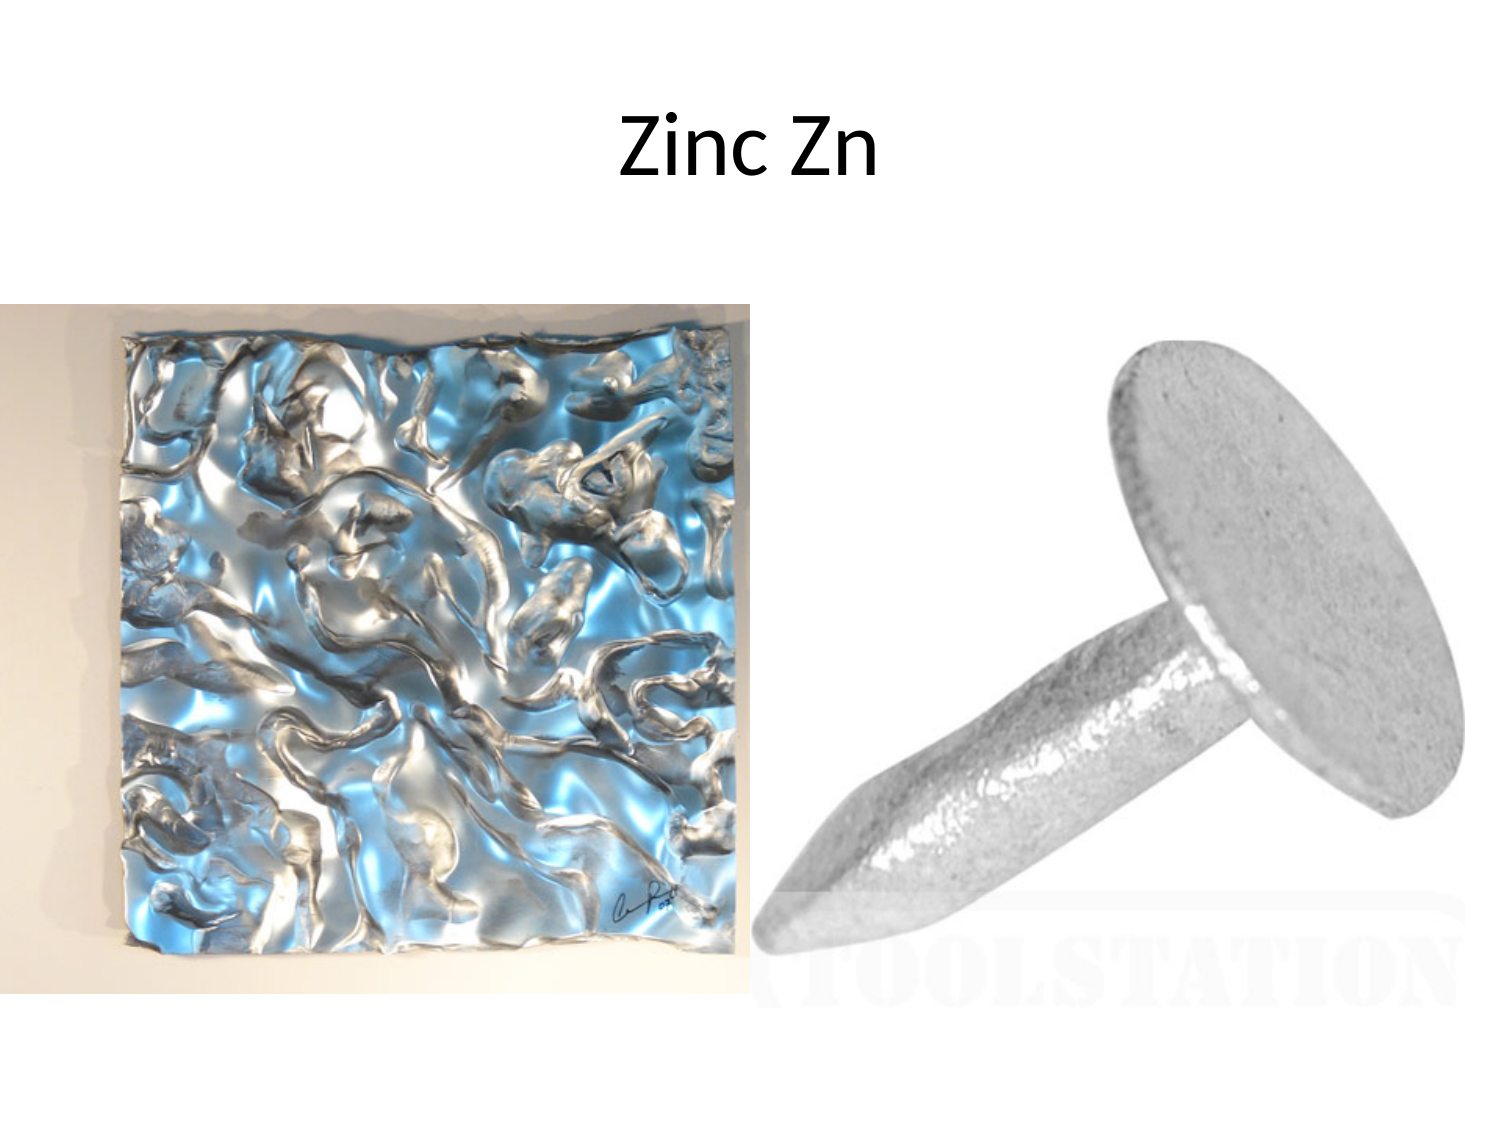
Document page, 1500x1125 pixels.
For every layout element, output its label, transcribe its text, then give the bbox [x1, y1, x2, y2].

title Zinc Zn [75, 45, 1425, 233]
picture [0, 292, 1466, 1009]
